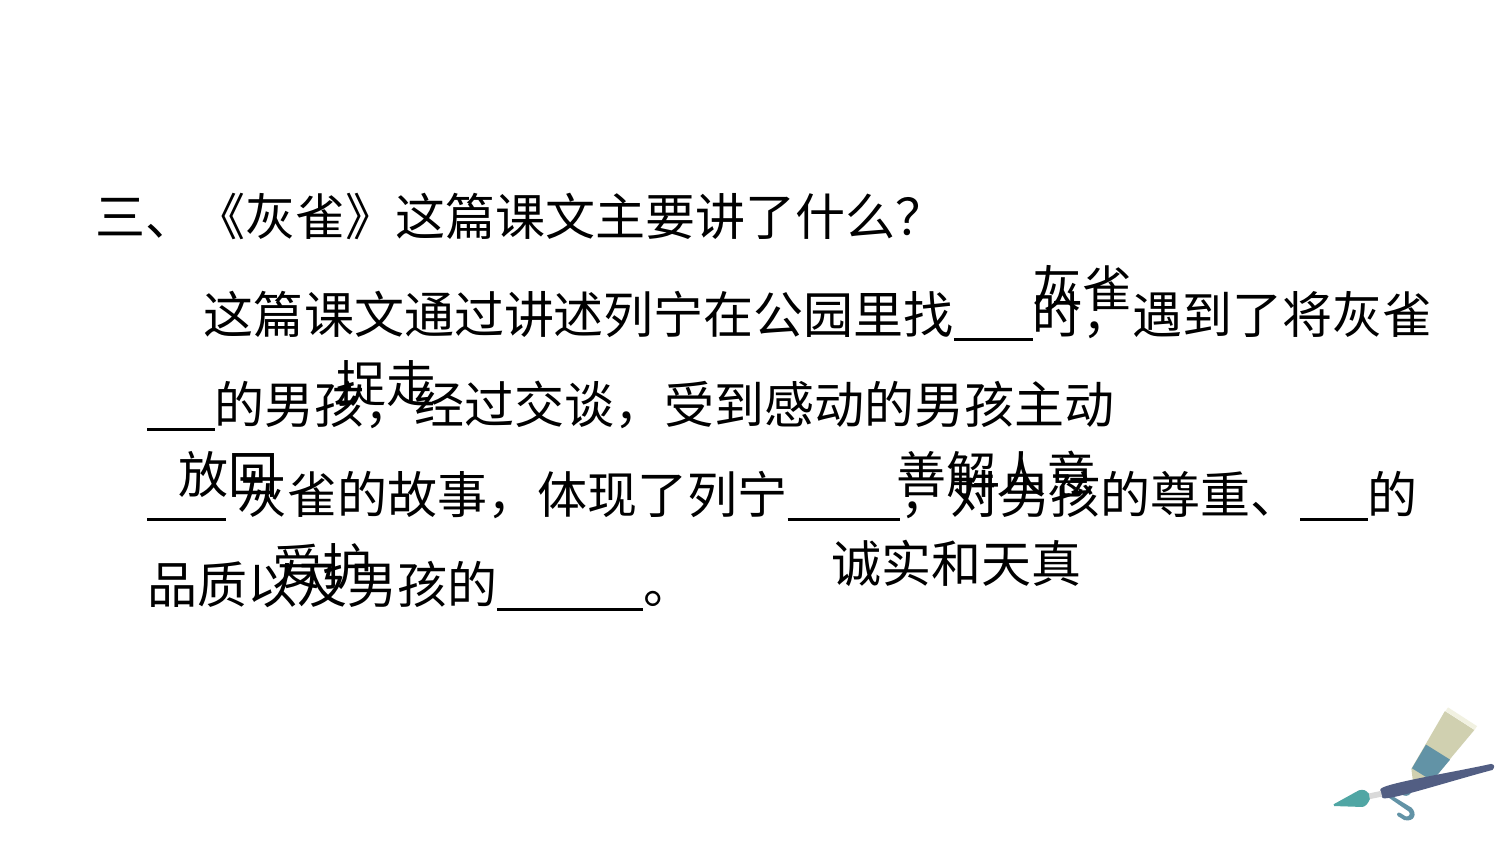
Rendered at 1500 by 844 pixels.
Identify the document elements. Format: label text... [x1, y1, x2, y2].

text_box 爱护 [258, 528, 388, 603]
text_box 灰雀 [1017, 250, 1147, 326]
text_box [1358, 708, 1481, 844]
text_box 放回 [163, 436, 294, 512]
text_box 这篇课文通过讲述列宁在公园里找 时，遇到了将灰雀 的男孩，经过交谈，受到感动的男孩主动 灰雀的故事，体现了列宁 ，对男孩的尊重、 的品质以及男孩的 。 [132, 253, 1452, 622]
text_box 捉走 [321, 345, 451, 420]
text_box 善解人意 [881, 436, 1112, 512]
text_box 三、《灰雀》这篇课文主要讲了什么？ [80, 148, 1500, 253]
text_box 诚实和天真 [816, 525, 1097, 600]
